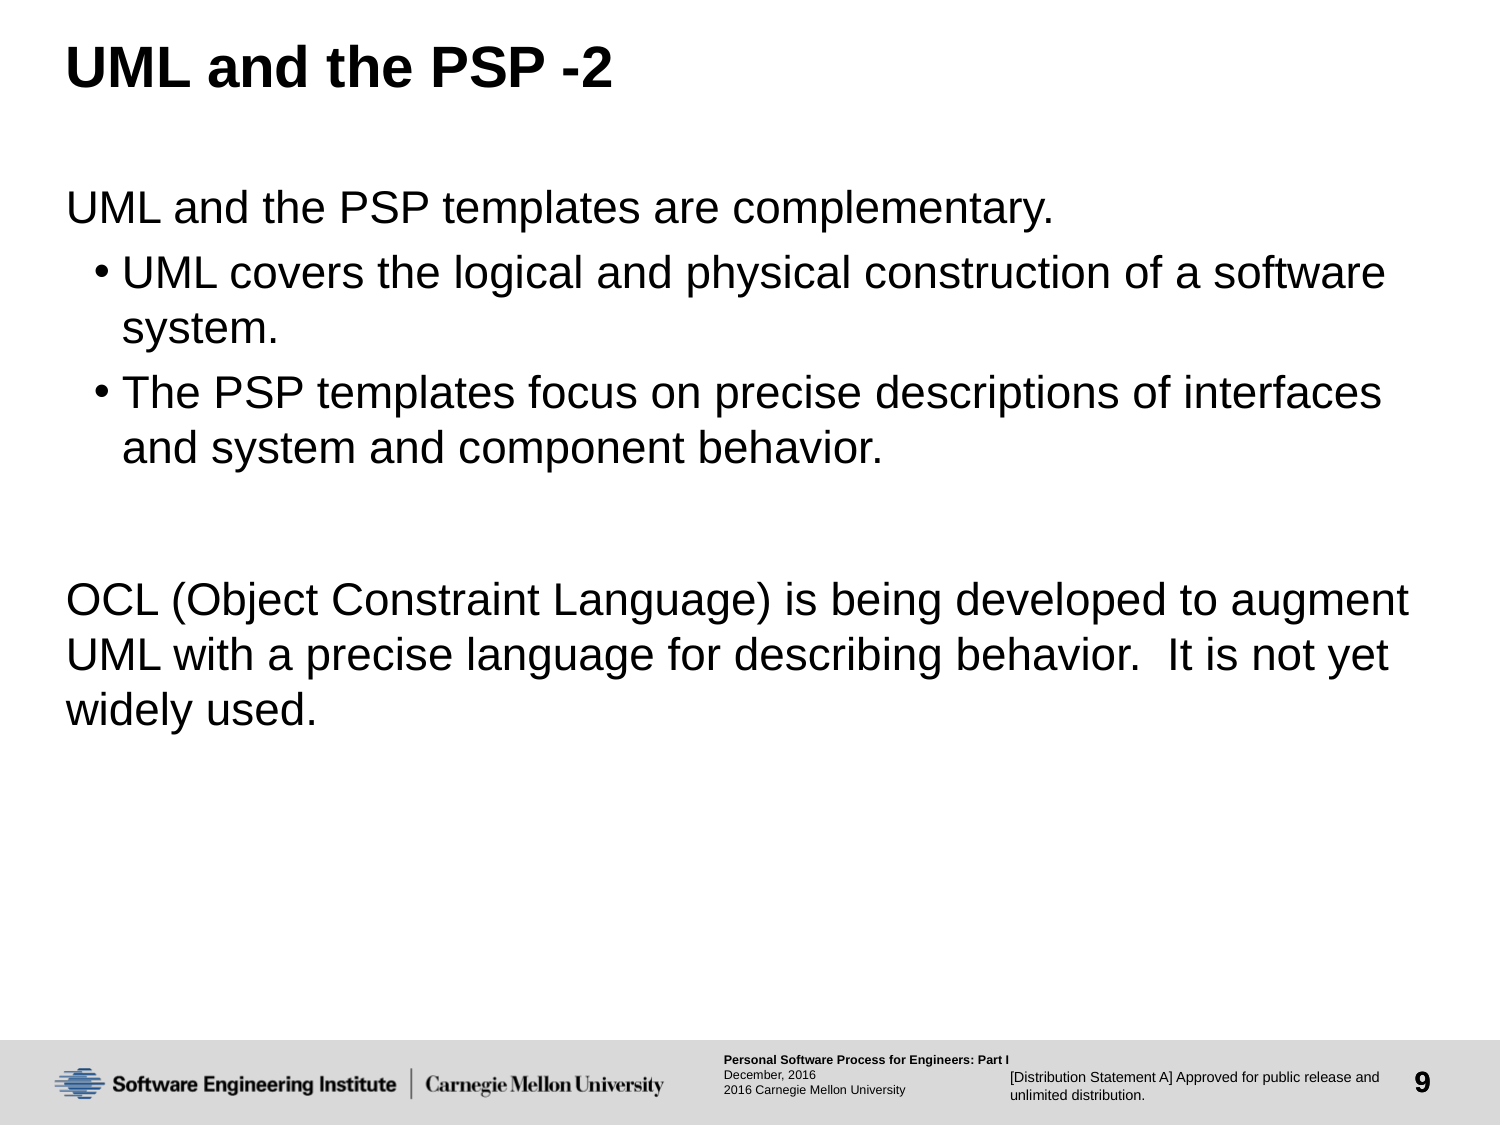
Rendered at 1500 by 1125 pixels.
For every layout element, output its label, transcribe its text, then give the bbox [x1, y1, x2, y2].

picture [46, 1061, 673, 1104]
title UML and the PSP -2 [65, 37, 1313, 148]
list UML and the PSP templates are complementary. UML covers the logical and physical construction of a software system. The PSP templates focus on precise descriptions of interfaces and system and component behavior. OCL (Object Constraint Language) is being developed to augment UML with a precise language for describing behavior. It is not yet widely used. [65, 177, 1431, 1000]
